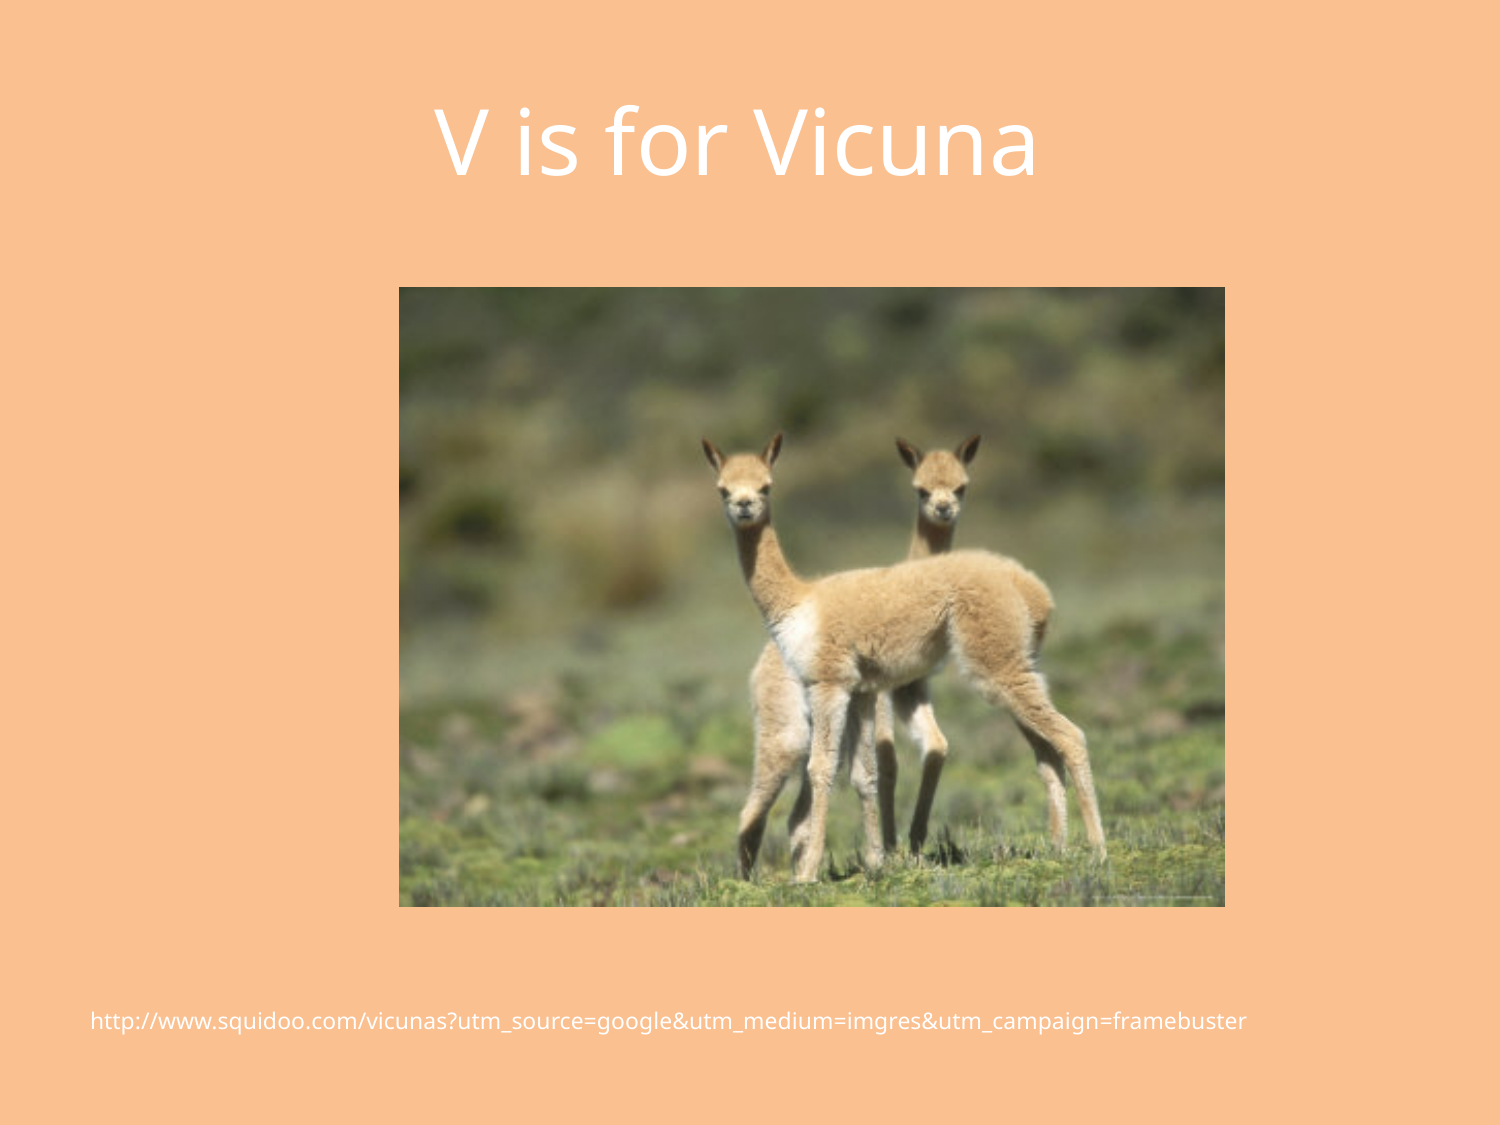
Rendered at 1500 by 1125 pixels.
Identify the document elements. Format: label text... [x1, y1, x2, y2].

list http://www.squidoo.com/vicunas?utm_source=google&utm_medium=imgres&utm_campaign=framebuster [75, 324, 1425, 1068]
title V is for Vicuna [75, 45, 1425, 233]
picture [399, 287, 1226, 907]
